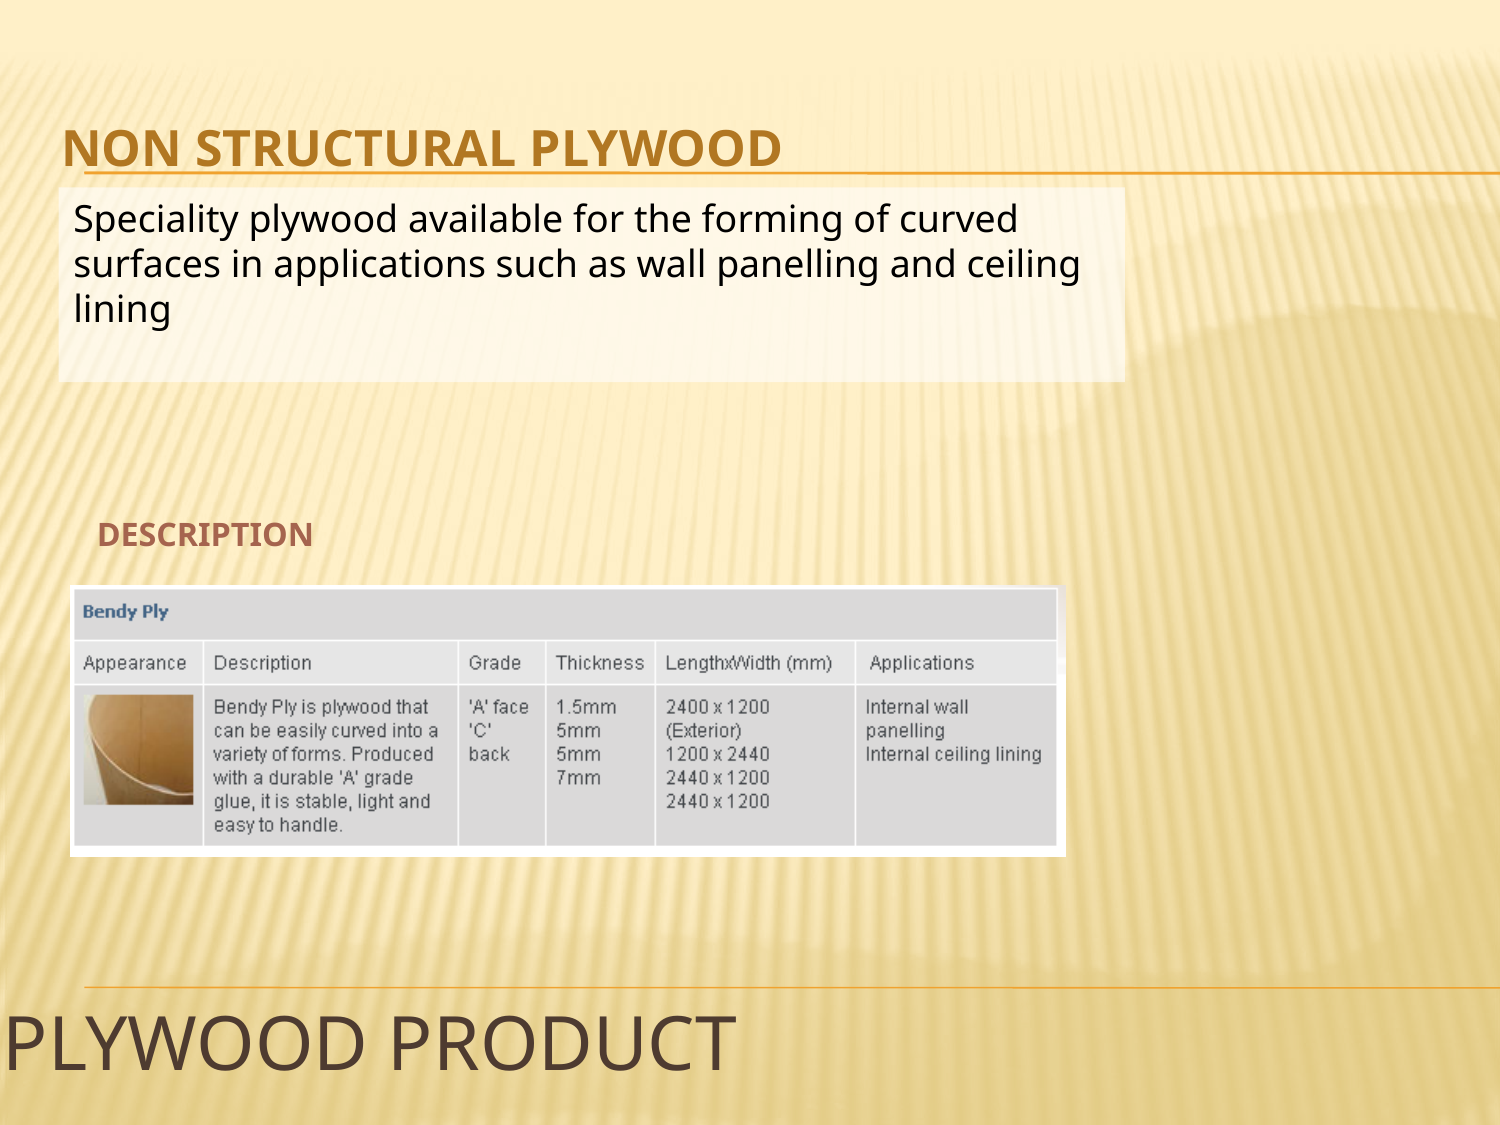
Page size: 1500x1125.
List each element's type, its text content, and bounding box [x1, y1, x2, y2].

title Plywood product [0, 968, 1401, 1114]
picture [70, 585, 1066, 857]
list description [82, 492, 352, 573]
text_box Speciality plywood available for the forming of curved surfaces in applications such as wall panelling and ceiling lining [58, 187, 1125, 383]
list Non structural Plywood [46, 109, 1184, 215]
